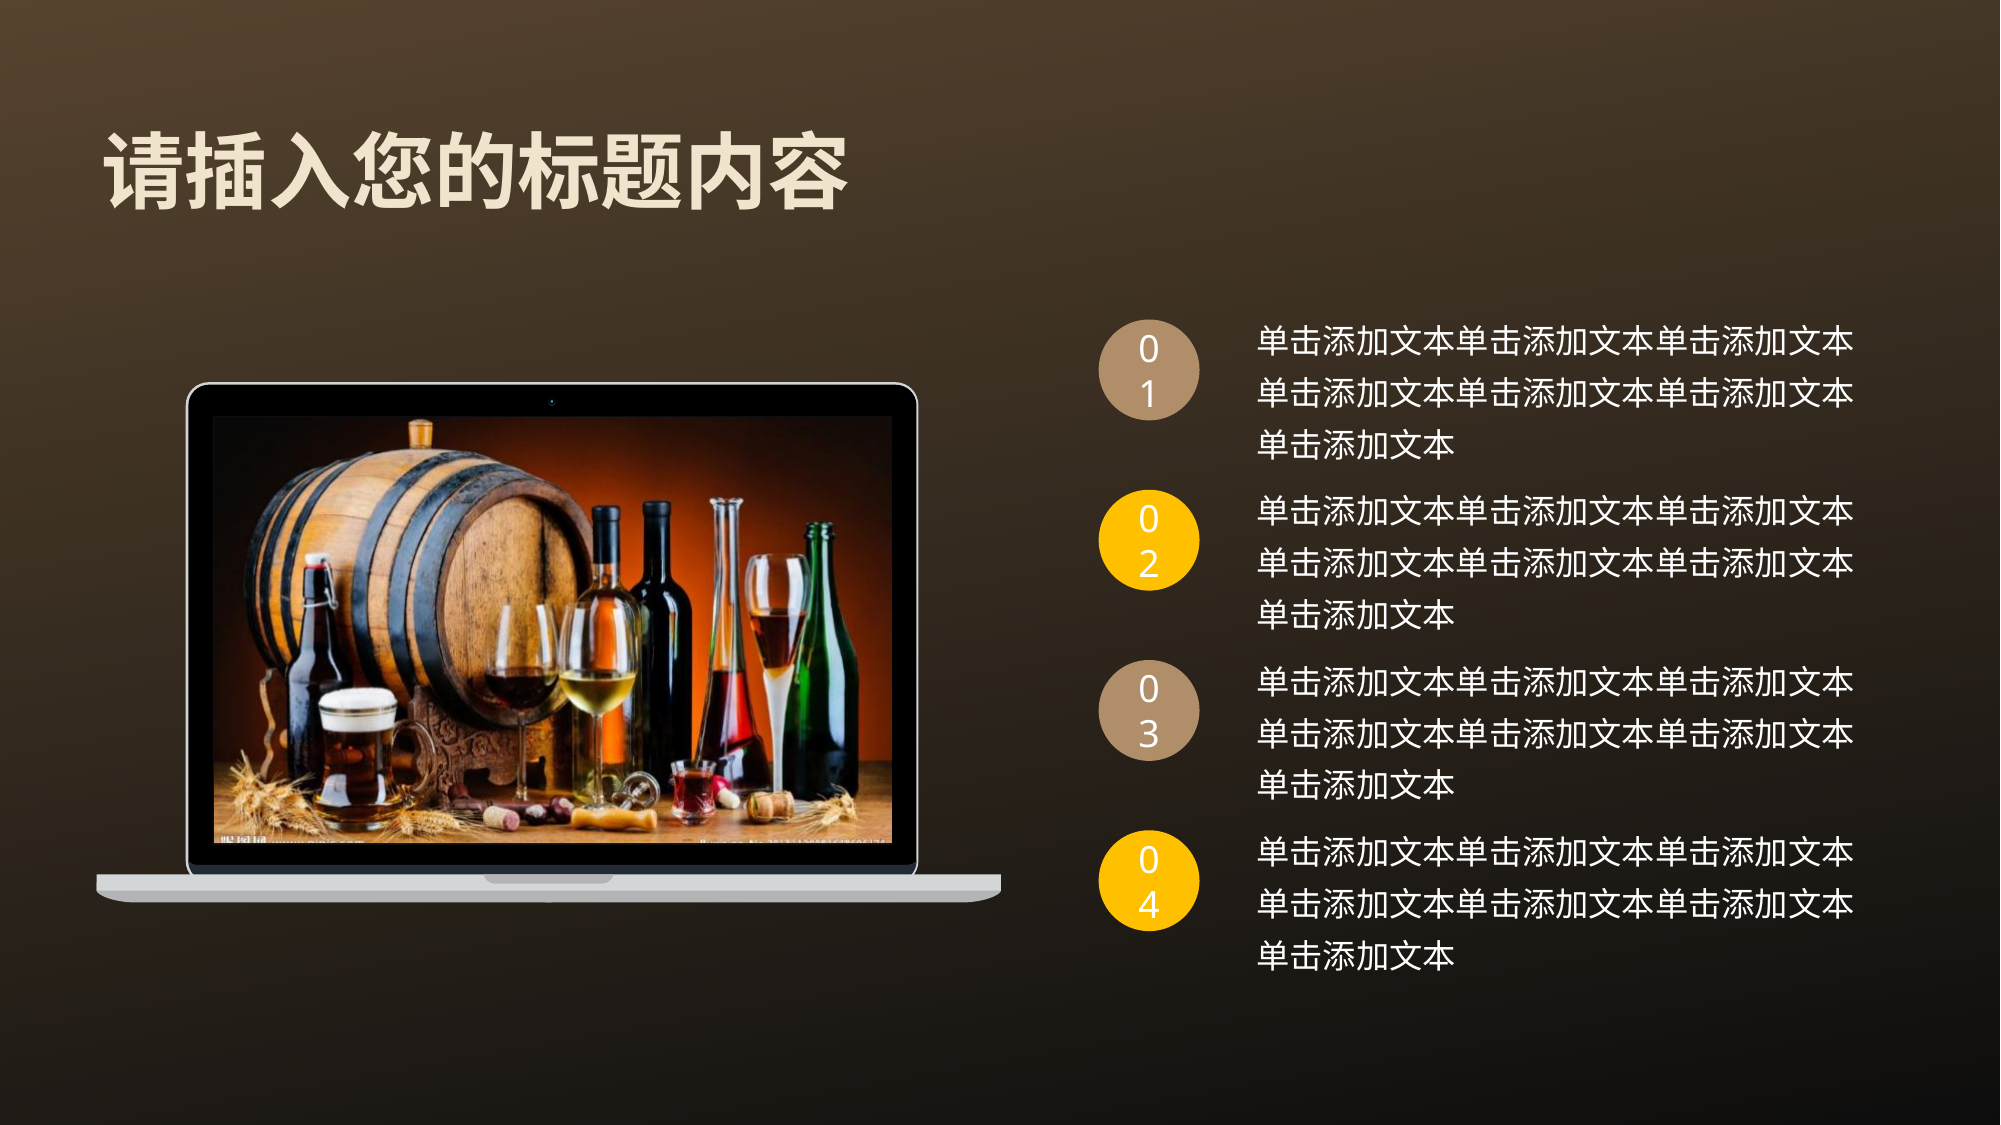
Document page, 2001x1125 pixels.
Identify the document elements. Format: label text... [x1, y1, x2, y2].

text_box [1098, 811, 1899, 980]
picture [214, 417, 892, 843]
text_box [1098, 300, 1899, 470]
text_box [1098, 471, 1899, 640]
text_box 请插入您的标题内容 [86, 112, 866, 227]
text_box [1098, 641, 1899, 810]
